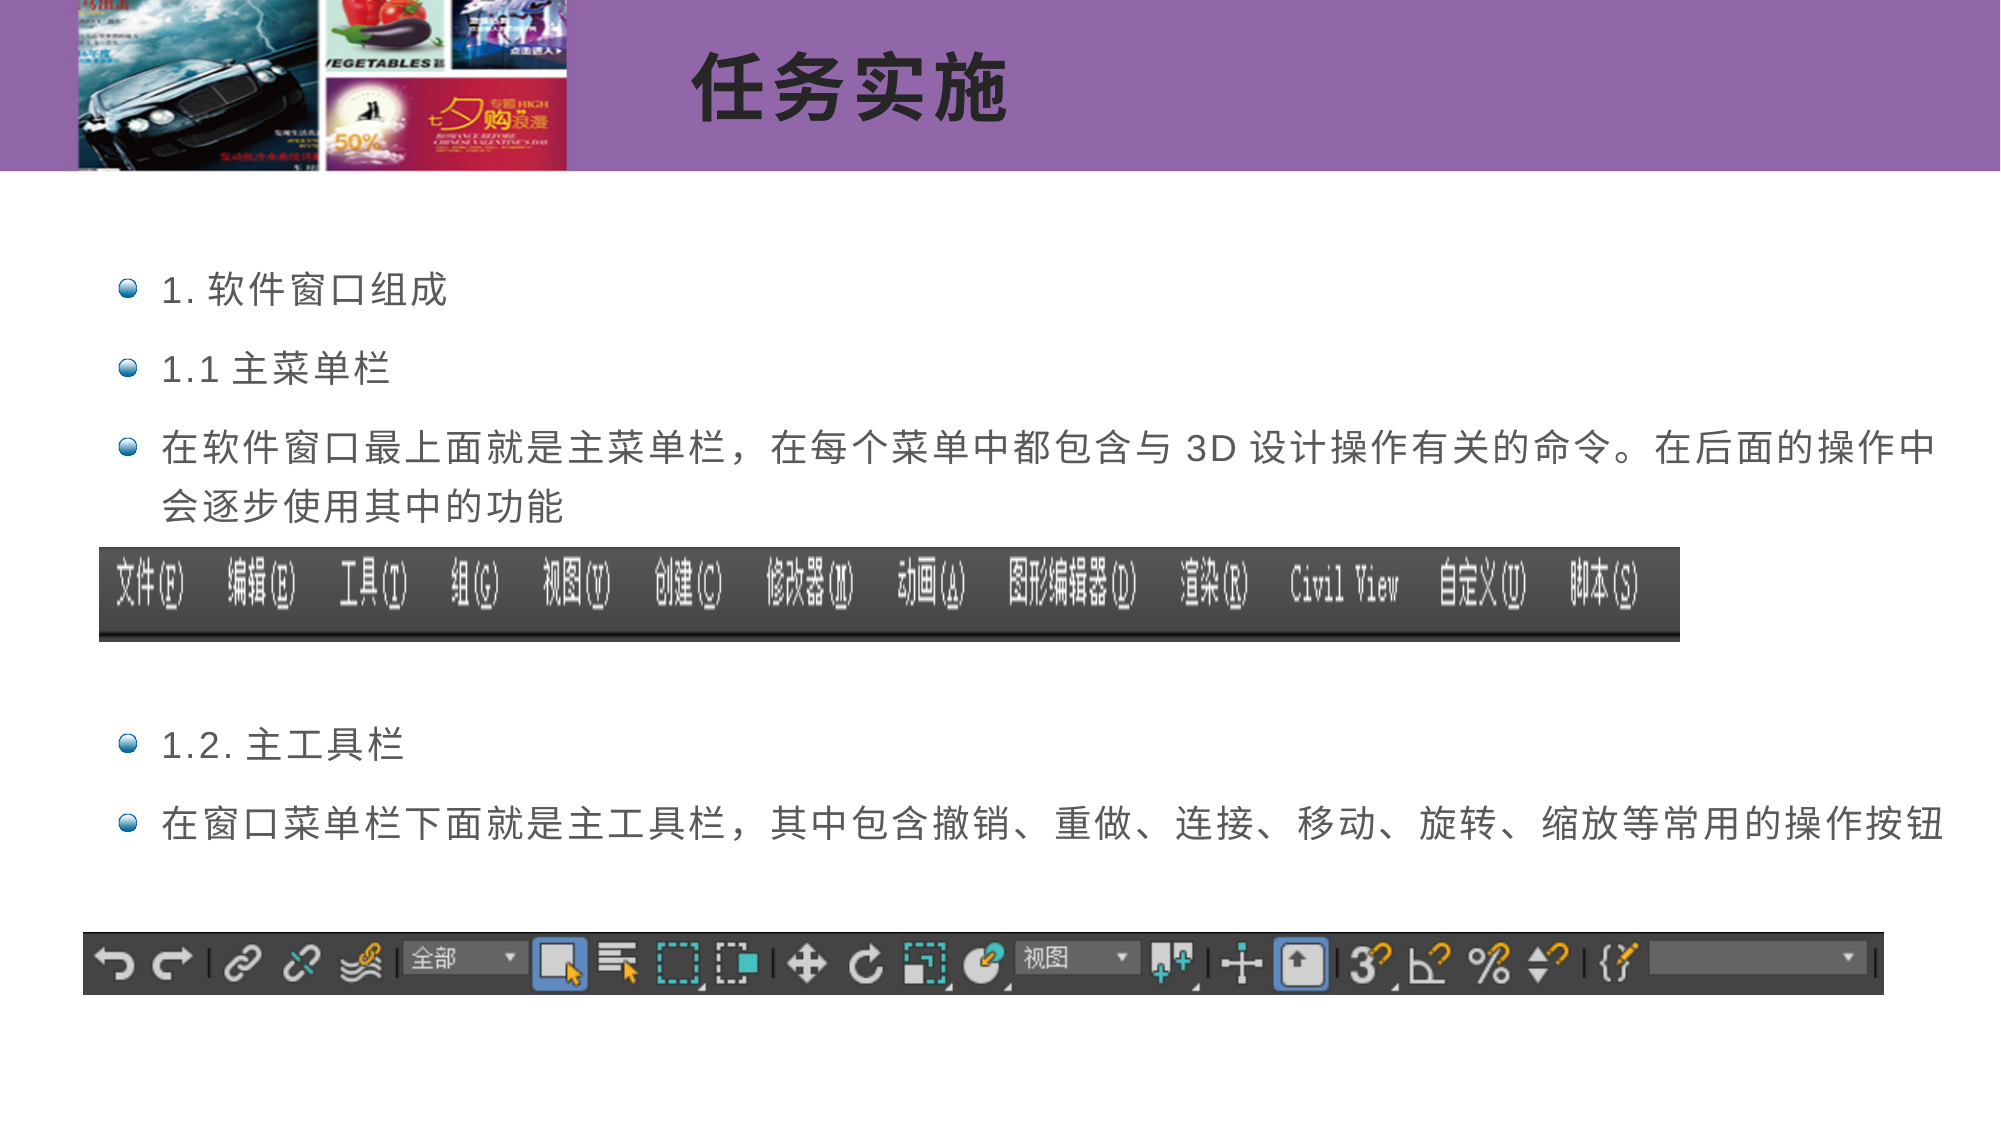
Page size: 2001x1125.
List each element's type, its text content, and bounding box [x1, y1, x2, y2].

list 1.软件窗口组成 1.1主菜单栏 在软件窗口最上面就是主菜单栏，在每个菜单中都包含与3D设计操作有关的命令。在后面的操作中会逐步使用其中的功能 1.2.主工具栏 在窗口菜单栏下面就是主工具栏，其中包含撤销、重做、连接、移动、旋转、缩放等常用的操作按钮 [99, 244, 1982, 1026]
title 任务实施 [675, 27, 2000, 143]
picture [0, 0, 2001, 1125]
